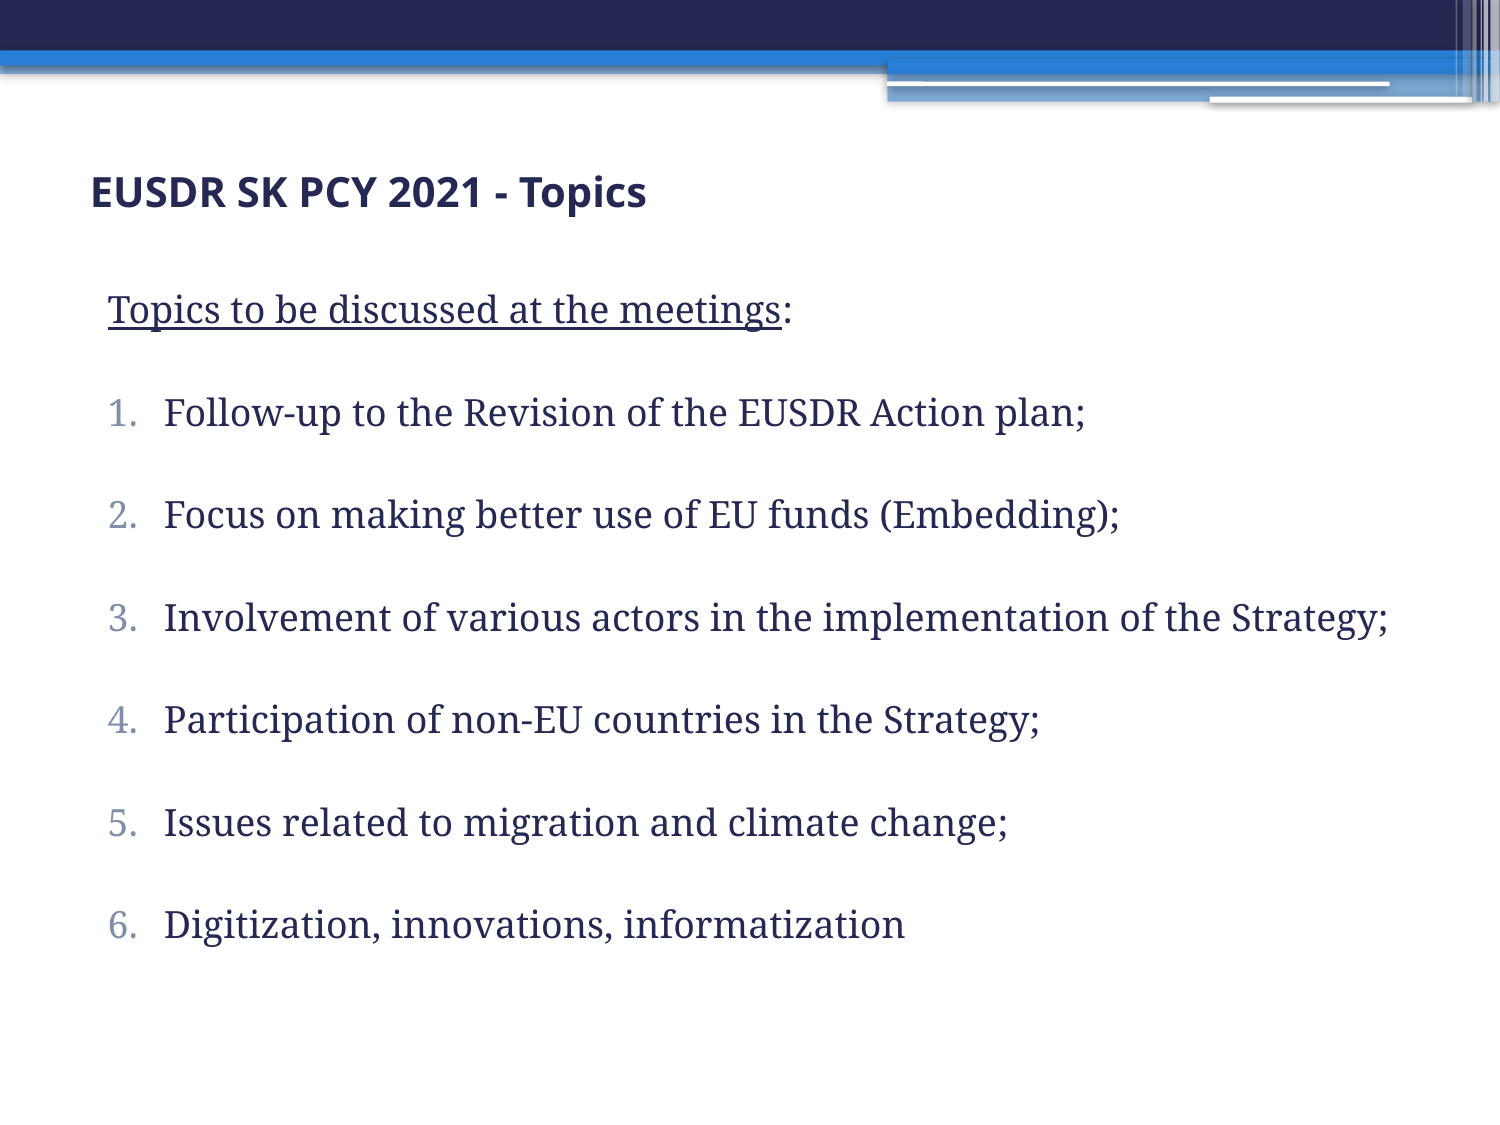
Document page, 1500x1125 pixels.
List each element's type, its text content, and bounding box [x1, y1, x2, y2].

list Topics to be discussed at the meetings: Follow-up to the Revision of the EUSDR Action plan; Focus on making better use of EU funds (Embedding); Involvement of various actors in the implementation of the Strategy; Participation of non-EU countries in the Strategy; Issues related to migration and climate change; Digitization, innovations, informatization [75, 278, 1425, 1079]
title EUSDR SK PCY 2021 - Topics [75, 125, 1425, 256]
